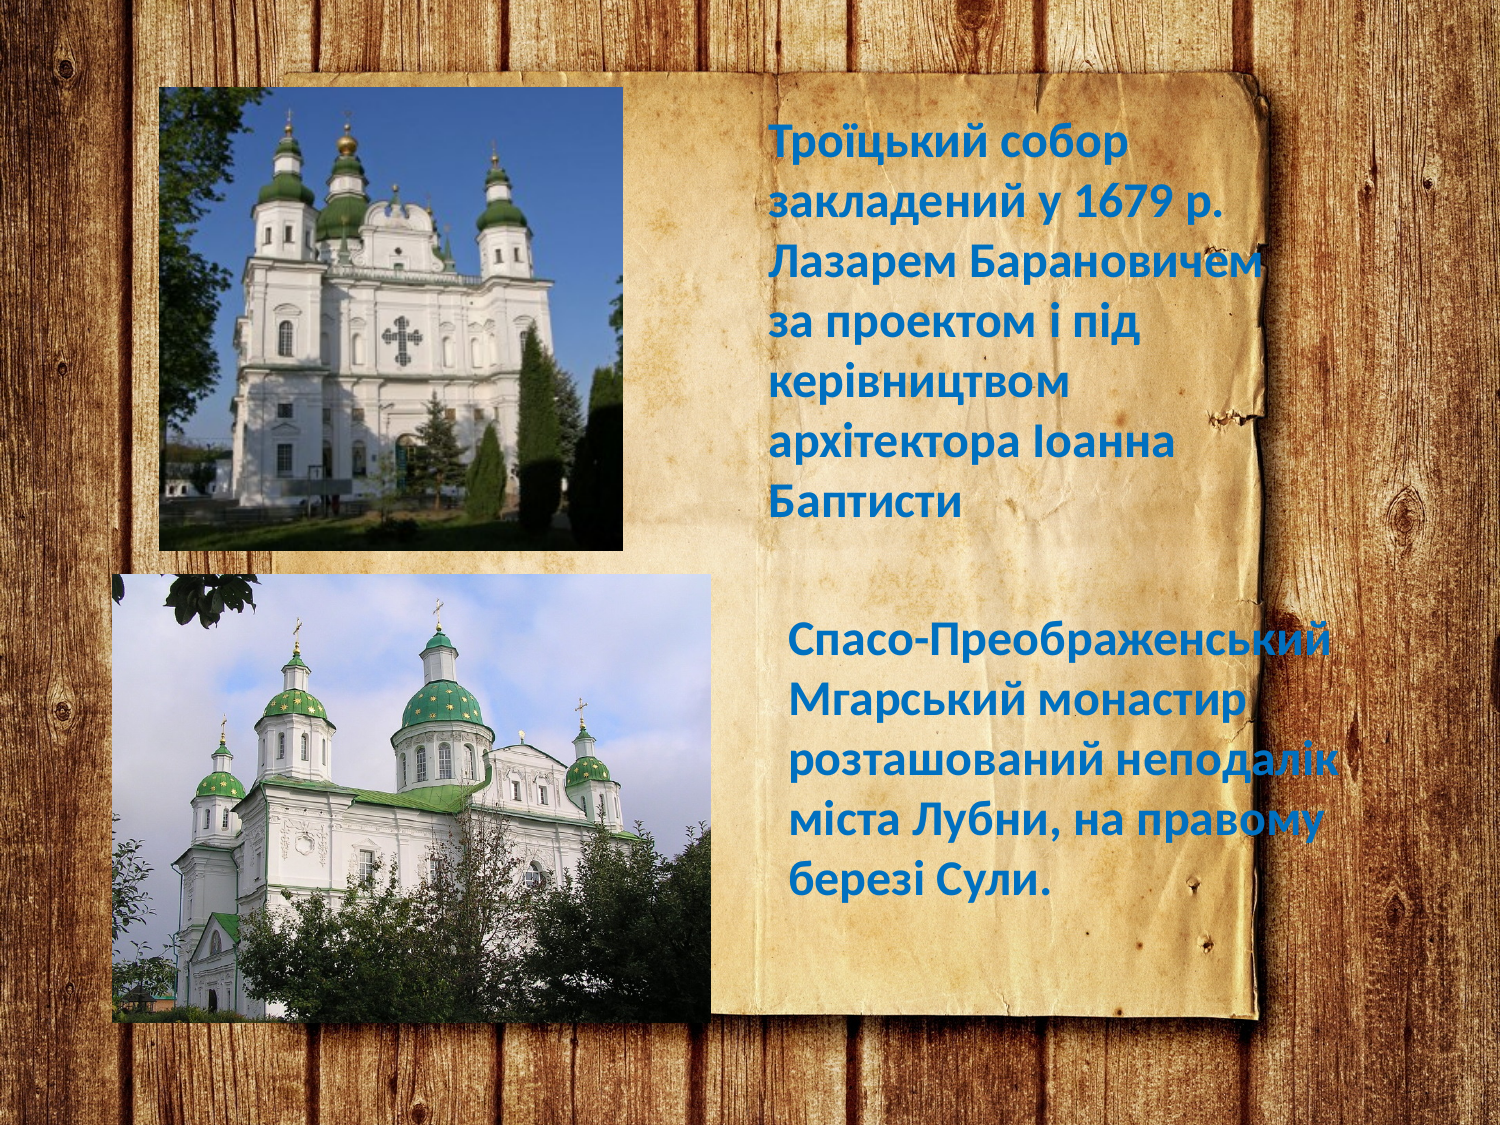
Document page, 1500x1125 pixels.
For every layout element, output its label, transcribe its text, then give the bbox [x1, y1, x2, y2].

text_box Троїцький собор закладений у 1679 р. Лазарем Барановичем за проектом і під керівництвом архітектора Іоанна Баптисти [753, 99, 1309, 535]
picture [0, 0, 1500, 1125]
text_box Спасо-Преображенський Мгарський монастир розташований неподалік міста Лубни, на правому березі Сули. [773, 597, 1424, 913]
